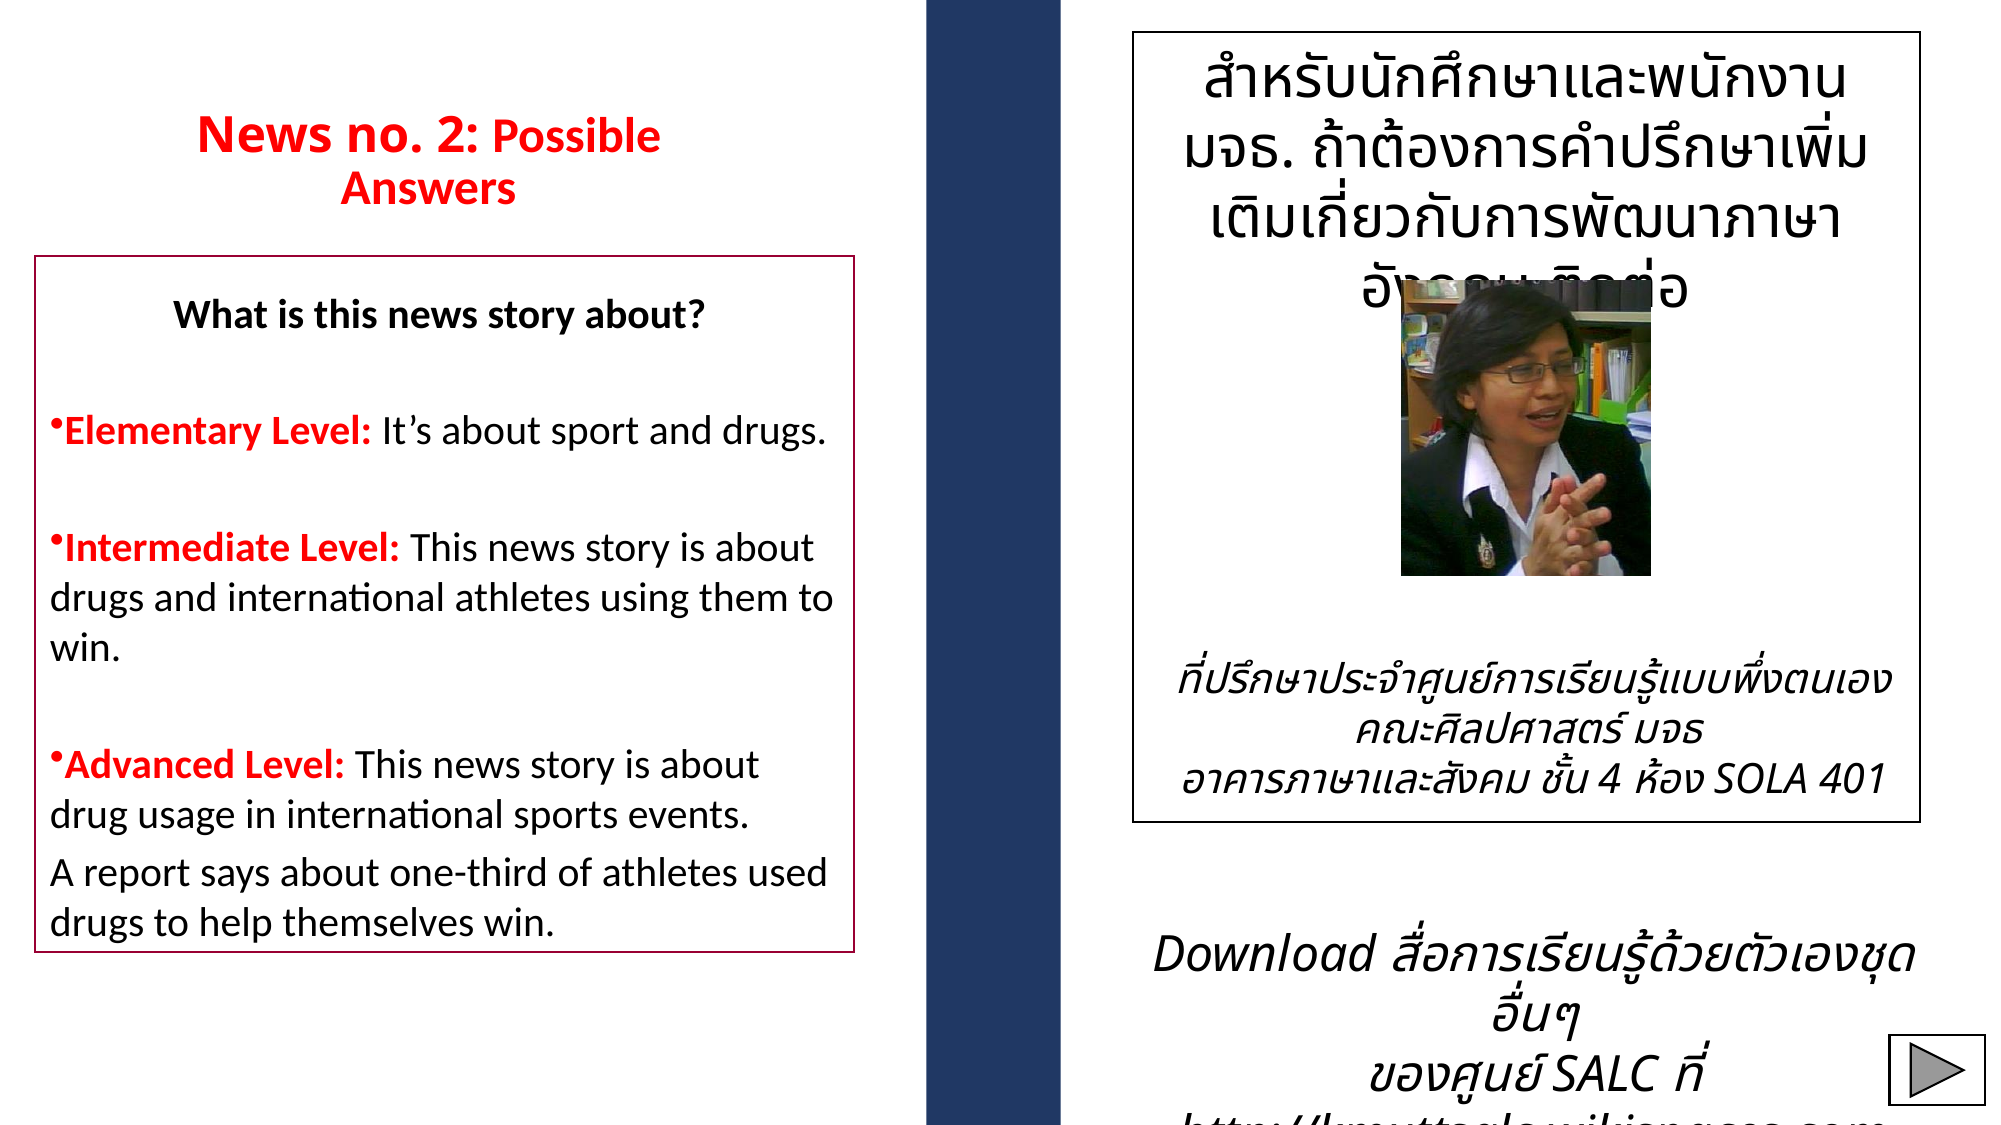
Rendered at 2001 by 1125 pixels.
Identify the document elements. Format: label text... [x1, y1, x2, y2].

picture [1401, 280, 1651, 576]
text_box ที่ปรึกษาประจำศูนย์การเรียนรู้แบบพึ่งตนเอง คณะศิลปศาสตร์ มจธ อาคารภาษาและสังคม ชั้น 4 ห้อง SOLA 401 Download สื่อการเรียนรู้ด้วยตัวเองชุดอื่นๆ ของศูนย์ SALC ที่ http://kmuttsalc.wikispaces.com [1132, 643, 1935, 1125]
text_box [925, 0, 1062, 1125]
text_box [1935, 1034, 1986, 1106]
table_header News no. 2: Possible Answers [91, 91, 767, 255]
text_box What is this news story about? Elementary Level: It’s about sport and drugs. Intermediate Level: This news story is about drugs and international athletes using them to win. Advanced Level: This news story is about drug usage in international sports events. A report says about one-third of athletes used drugs to help themselves win. [35, 255, 855, 953]
text_box สำหรับนักศึกษาและพนักงาน มจธ. ถ้าต้องการคำปรึกษาเพิ่มเติมเกี่ยวกับการพัฒนาภาษาอังกฤษ ติดต่อ [1132, 31, 1921, 643]
